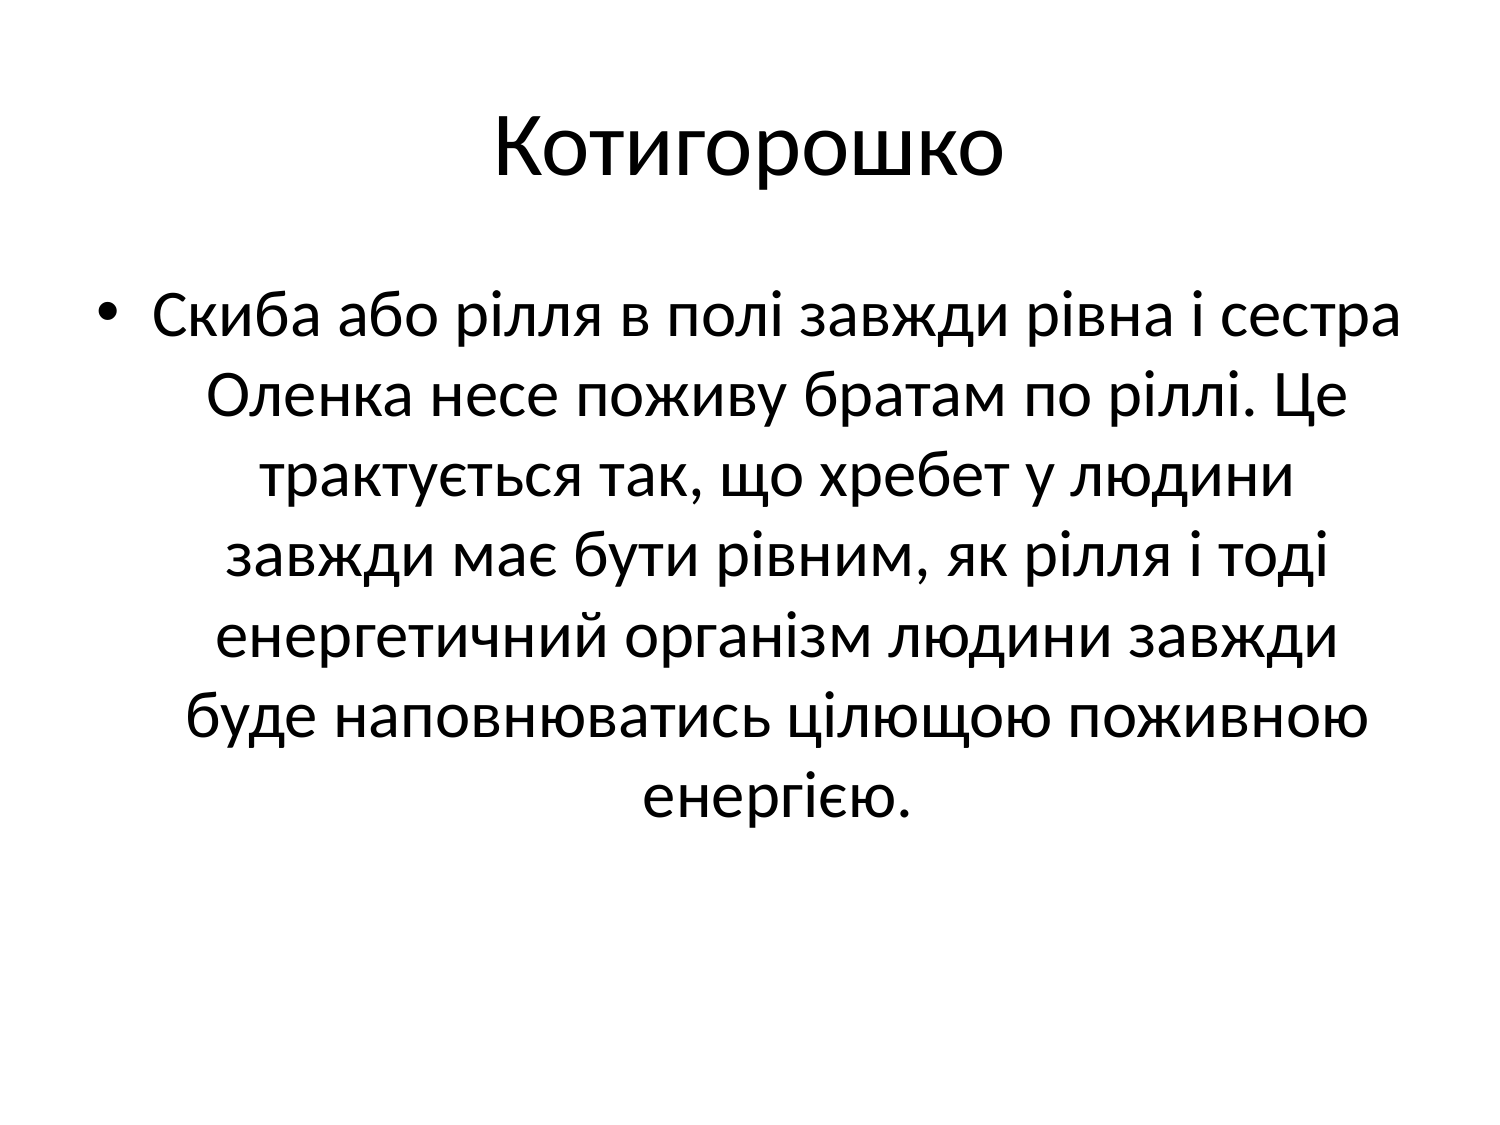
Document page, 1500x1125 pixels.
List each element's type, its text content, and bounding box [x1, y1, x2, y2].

list Скиба або рілля в полі завжди рівна і сестра Оленка несе поживу братам по ріллі. Це трактується так, що хребет у людини завжди має бути рівним, як рілля і тоді енергетичний організм людини завжди буде наповнюватись цілющою поживною енергією. [75, 262, 1425, 1005]
title Котигорошко [75, 45, 1425, 233]
